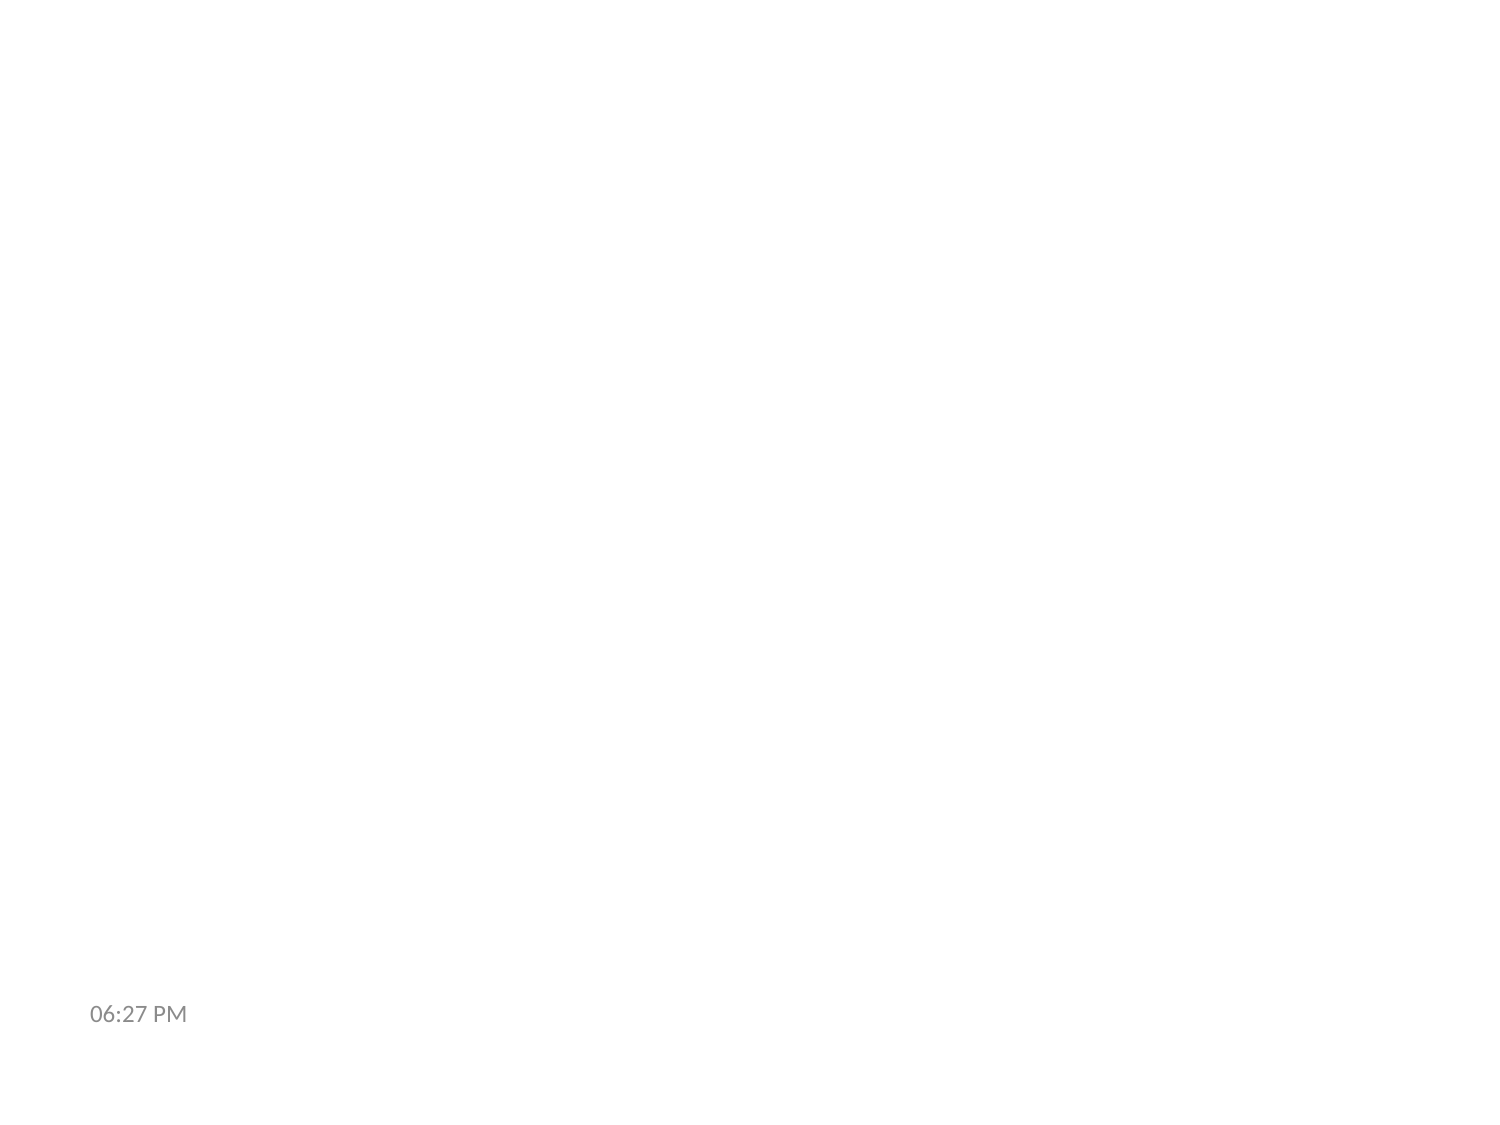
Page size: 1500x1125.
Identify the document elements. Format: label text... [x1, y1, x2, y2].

text_box 3:35 PM [75, 982, 425, 1043]
